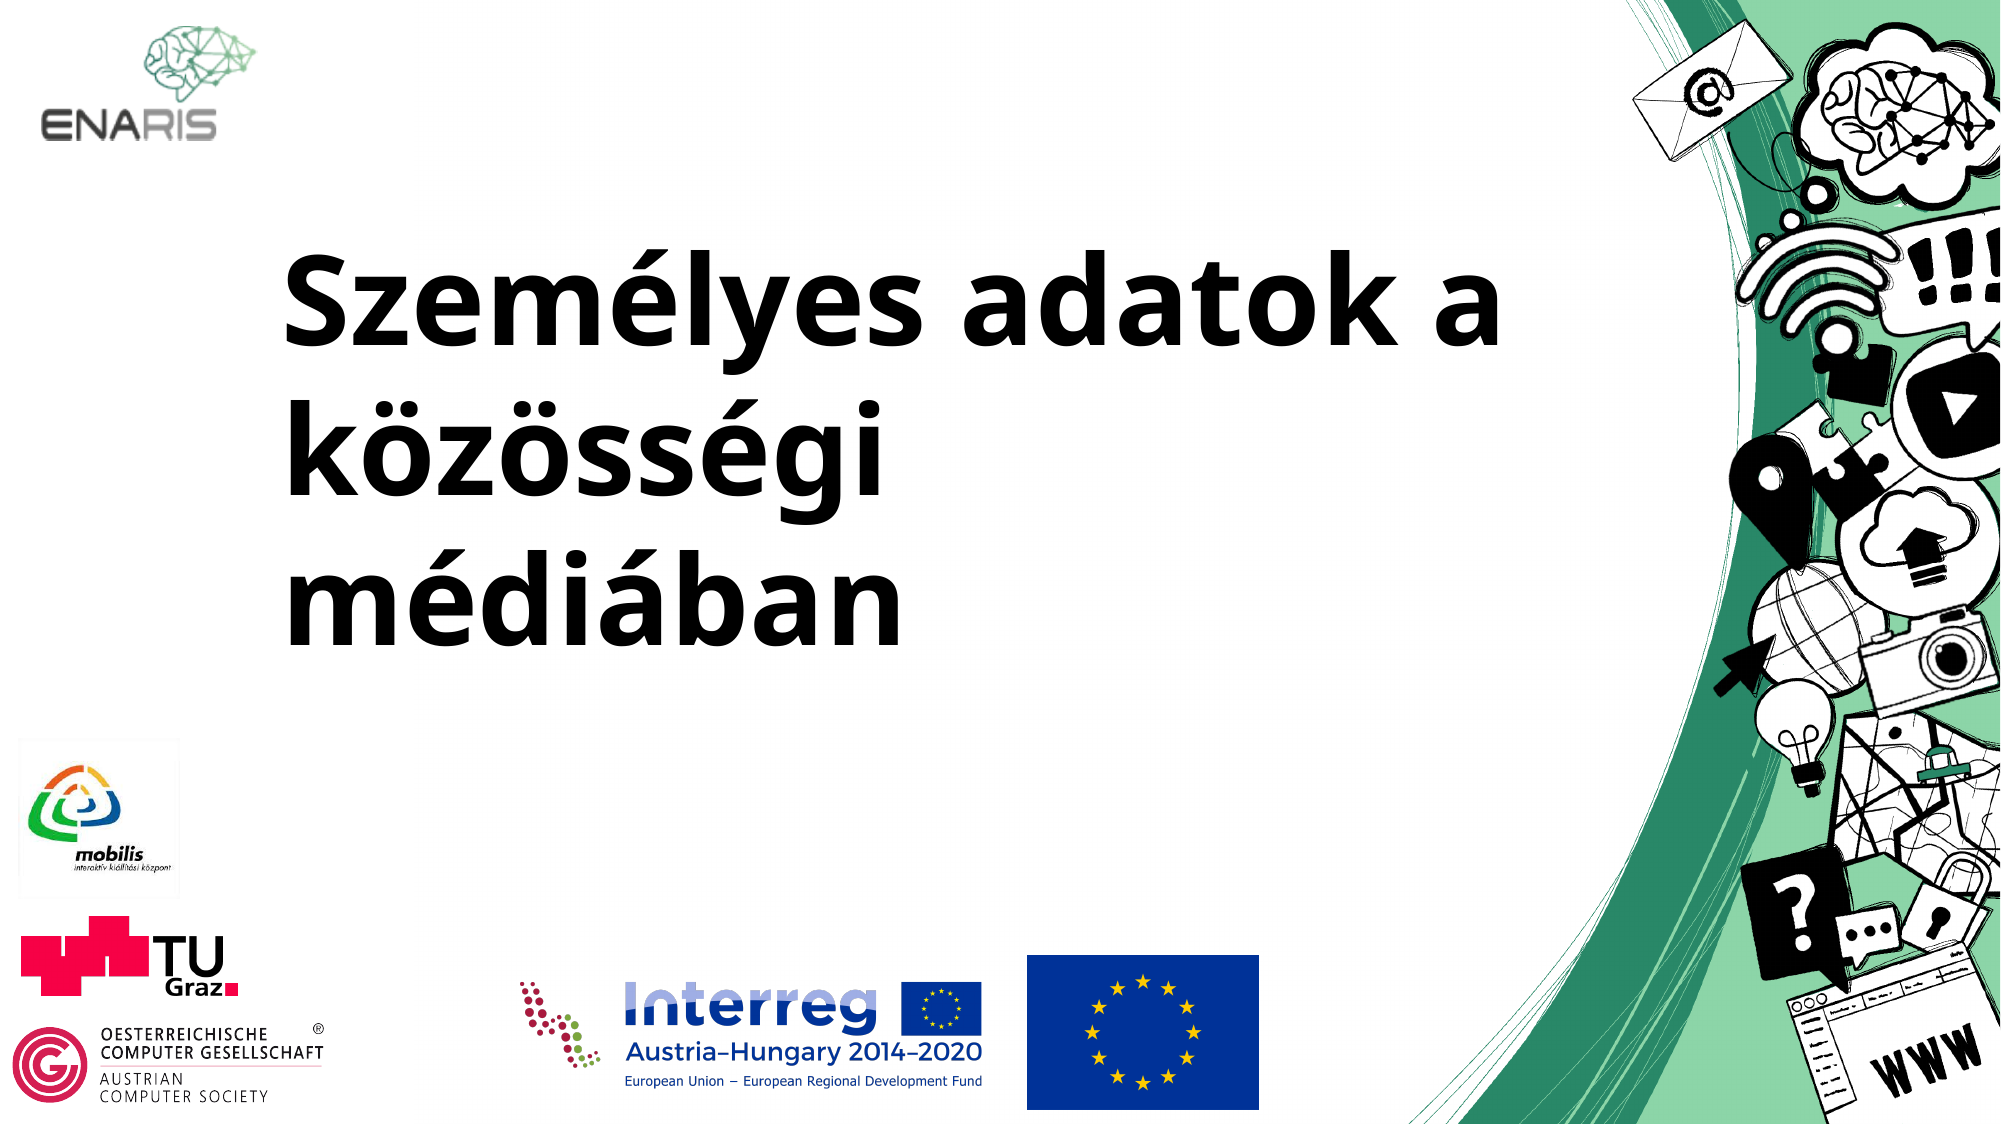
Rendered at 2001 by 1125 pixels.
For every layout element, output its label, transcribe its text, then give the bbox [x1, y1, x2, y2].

picture [12, 1023, 324, 1103]
title Személyes adatok a közösségi médiában [266, 228, 1559, 814]
picture [18, 738, 180, 899]
picture [414, 0, 2001, 1124]
picture [41, 26, 258, 141]
picture [21, 916, 238, 996]
